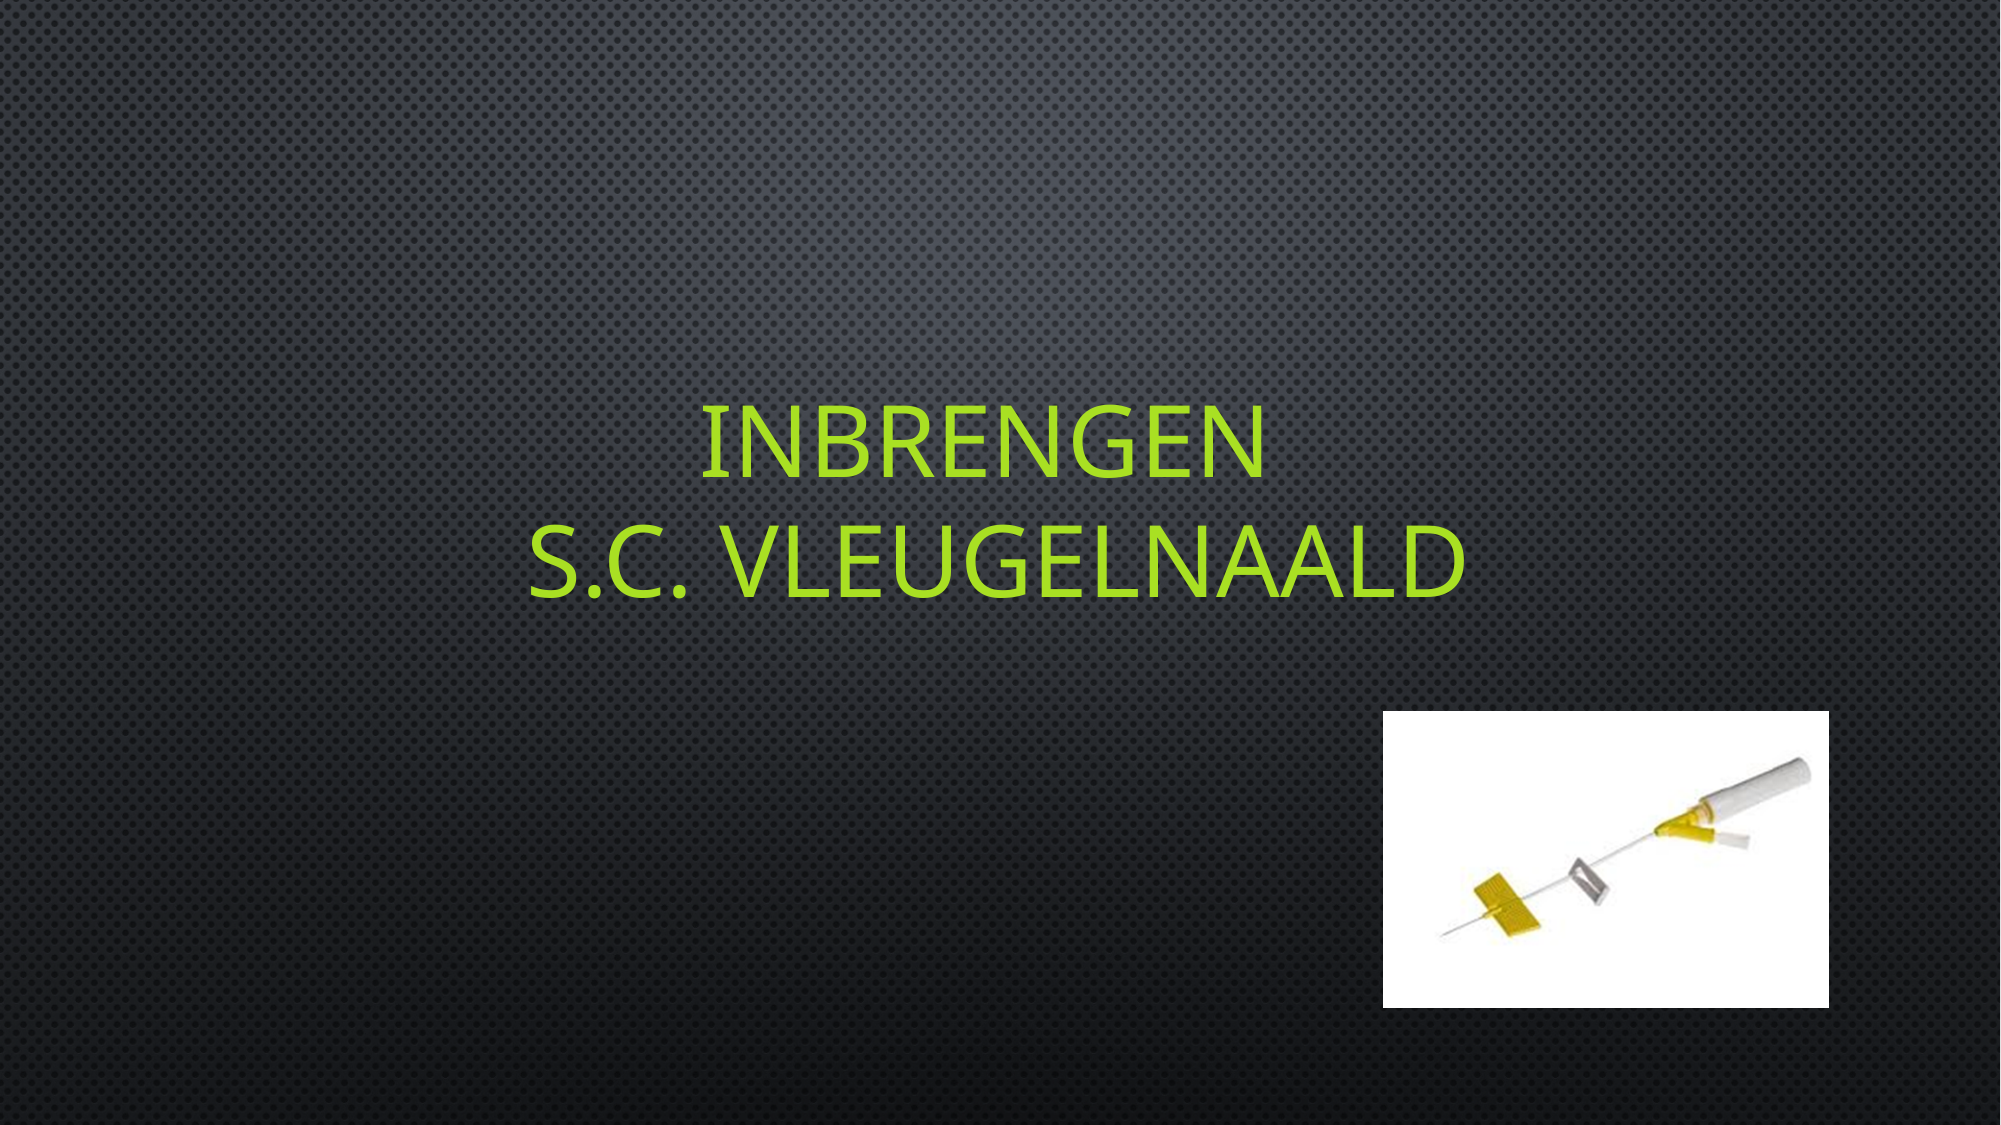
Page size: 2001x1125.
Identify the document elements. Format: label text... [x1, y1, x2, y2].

title Inbrengen S.C. vleugelnaald [287, 99, 1711, 625]
picture [1383, 710, 1829, 1008]
